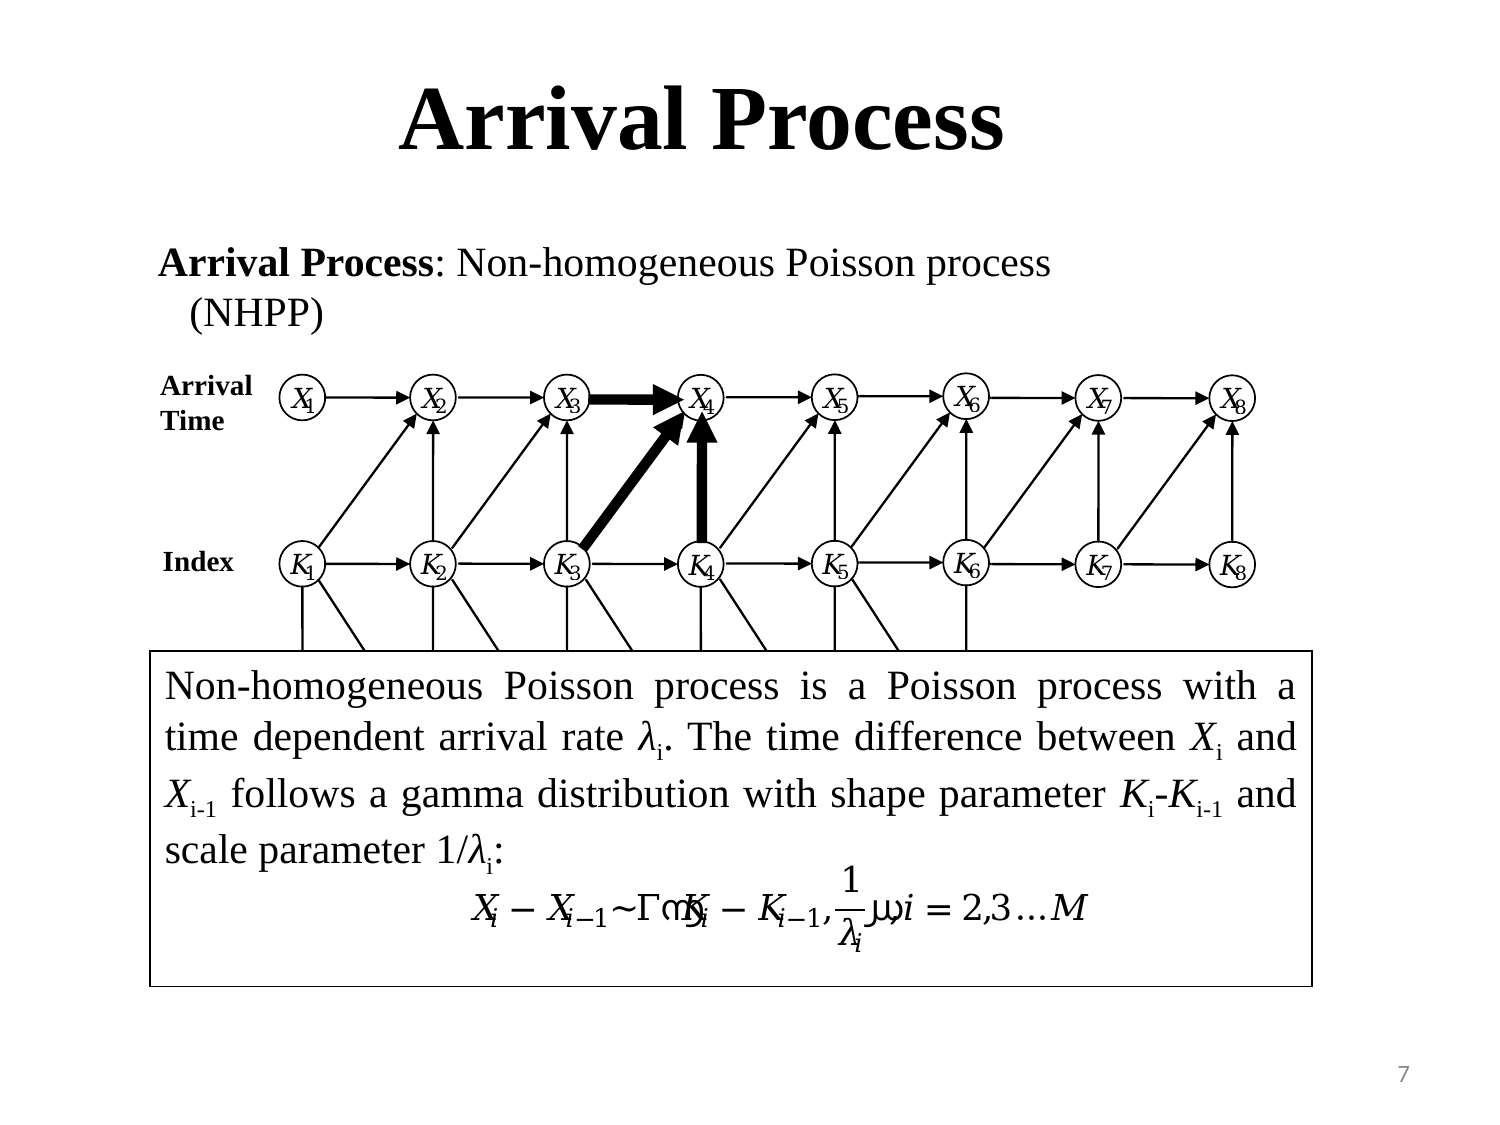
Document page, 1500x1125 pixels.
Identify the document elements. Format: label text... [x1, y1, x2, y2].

picture [259, 367, 1268, 650]
text_box Arrival Process: Non-homogeneous Poisson process (NHPP) [143, 227, 1210, 343]
slide_number 7 [1074, 1042, 1425, 1103]
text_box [149, 650, 1313, 970]
text_box Index [147, 535, 253, 585]
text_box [564, 429, 703, 532]
title Arrival Process [64, 19, 1340, 207]
text_box Arrival Time [145, 358, 307, 444]
